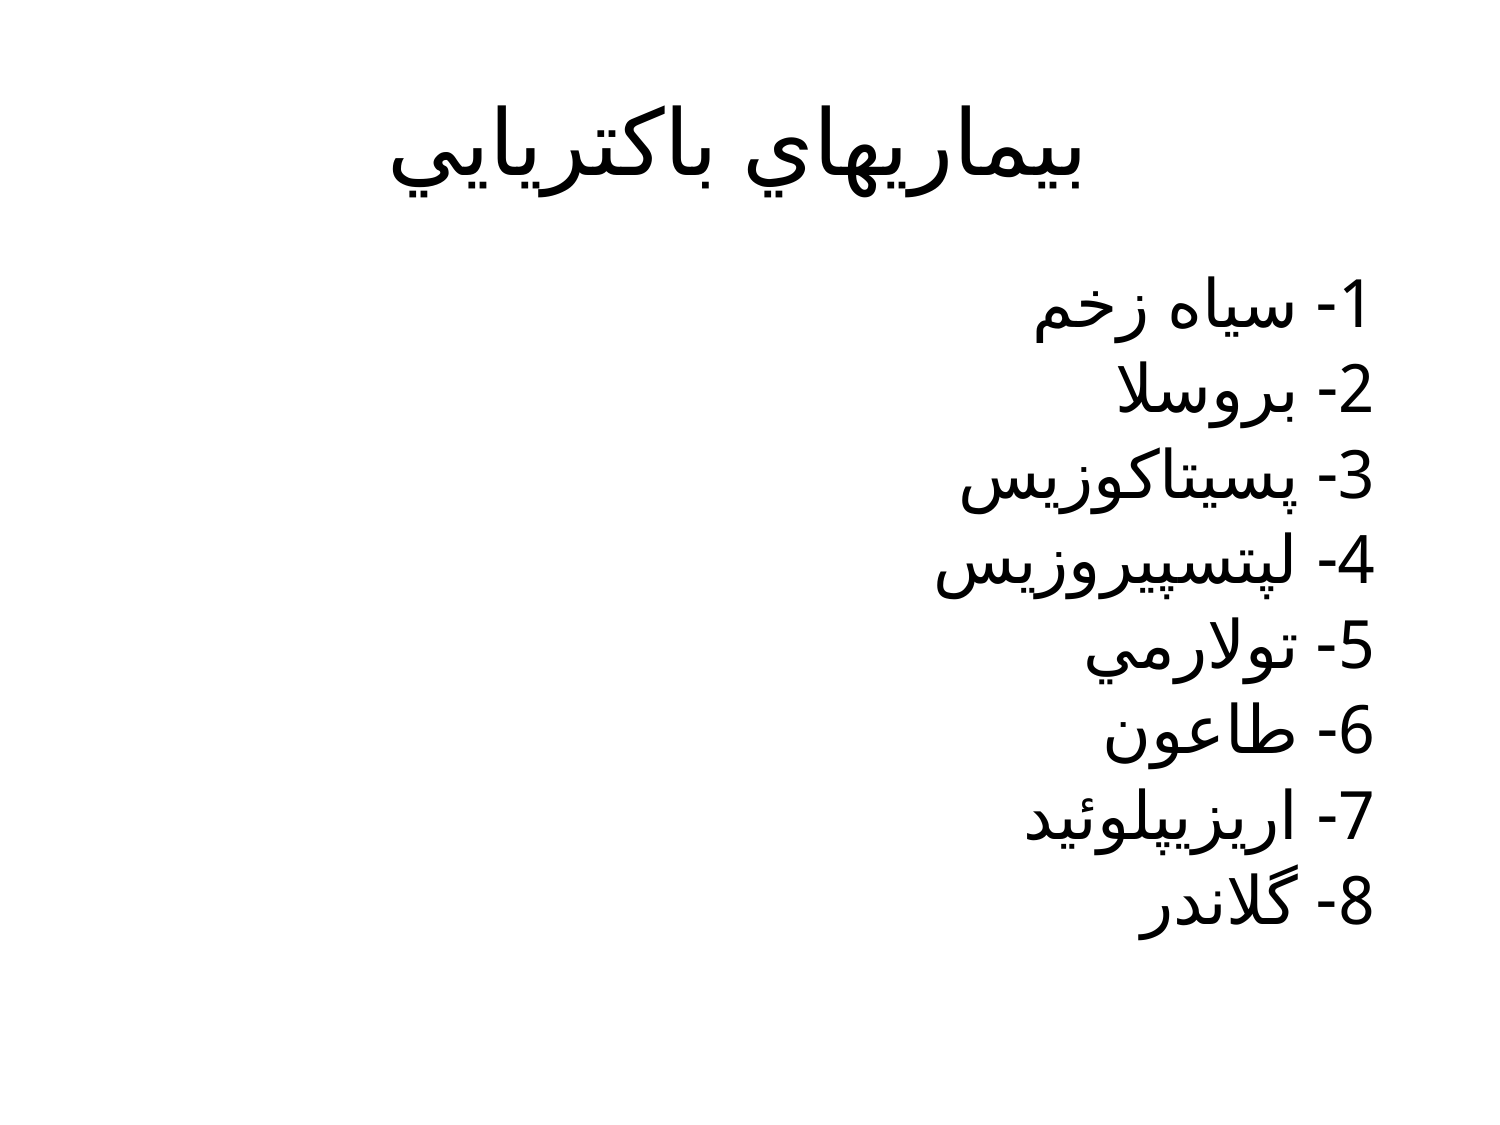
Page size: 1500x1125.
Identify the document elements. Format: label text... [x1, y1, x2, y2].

list 1- سياه زخم 2- بروسلا 3- پسيتاكوزيس 4- لپتسپيروزيس 5- تولارمي 6- طاعون 7- اريزيپلوئيد 8- گلاندر [75, 262, 1425, 1005]
title بيماريهاي باكتريايي [75, 45, 1425, 233]
